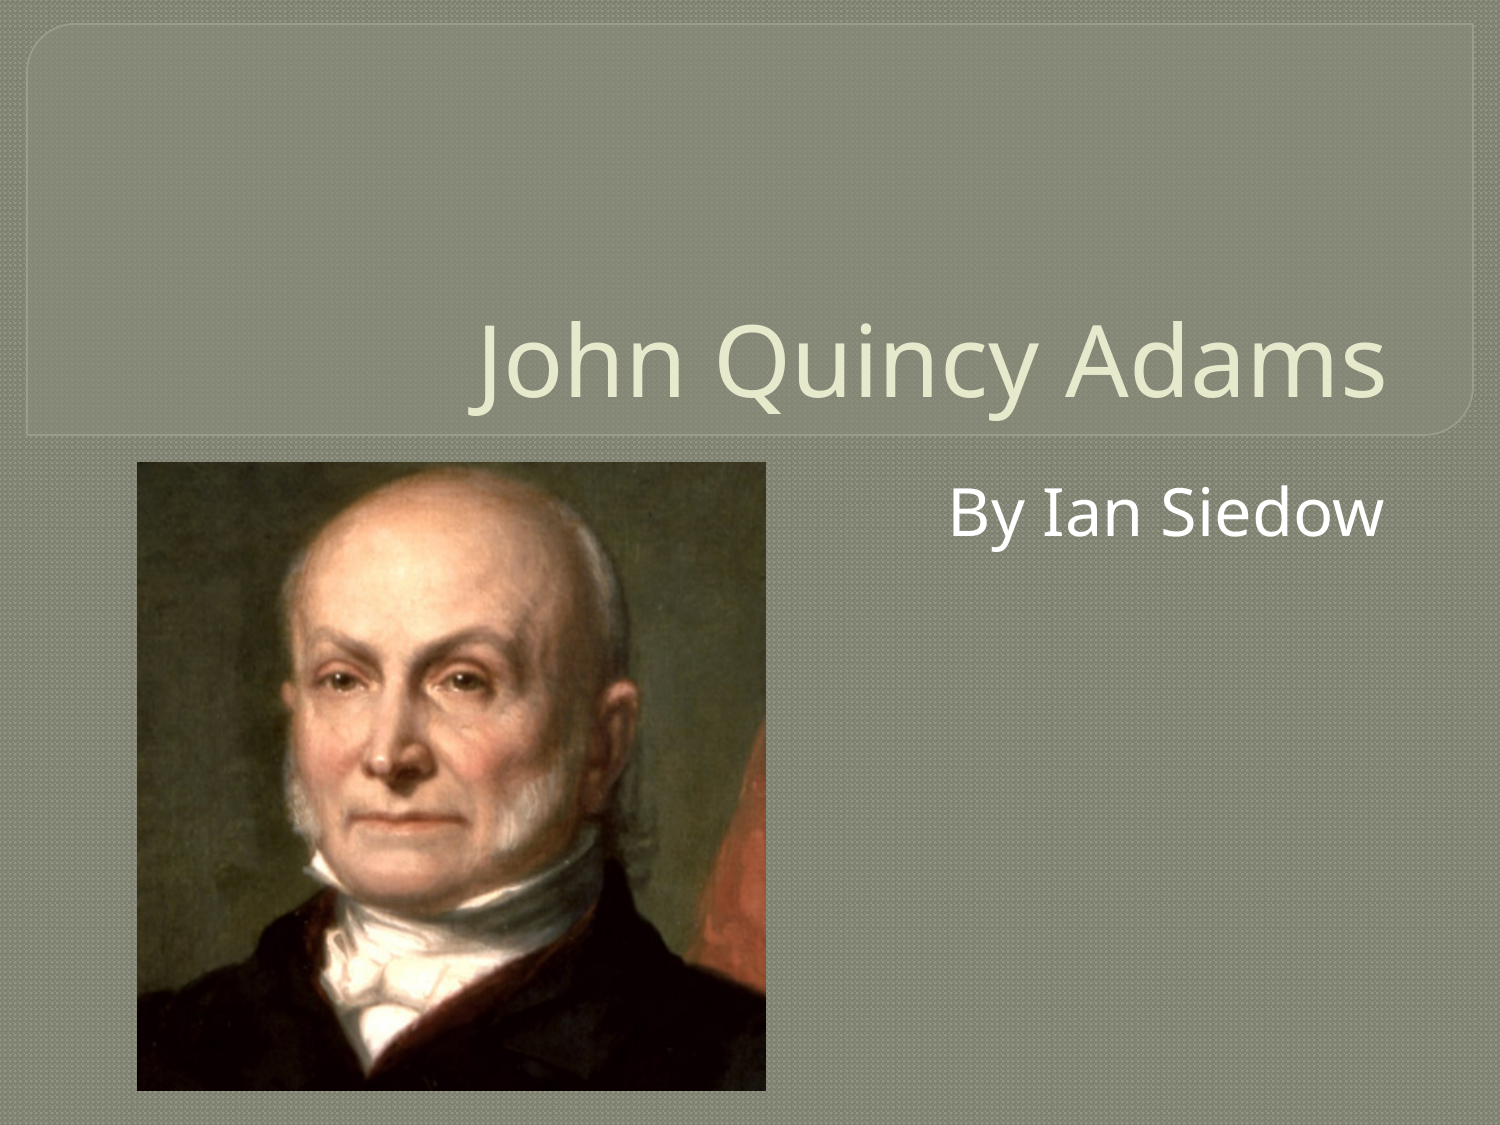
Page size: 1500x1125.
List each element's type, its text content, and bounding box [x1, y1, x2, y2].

picture [137, 462, 766, 1091]
subtitle By Ian Siedow [766, 462, 1427, 750]
title John Quincy Adams [76, 62, 1427, 425]
